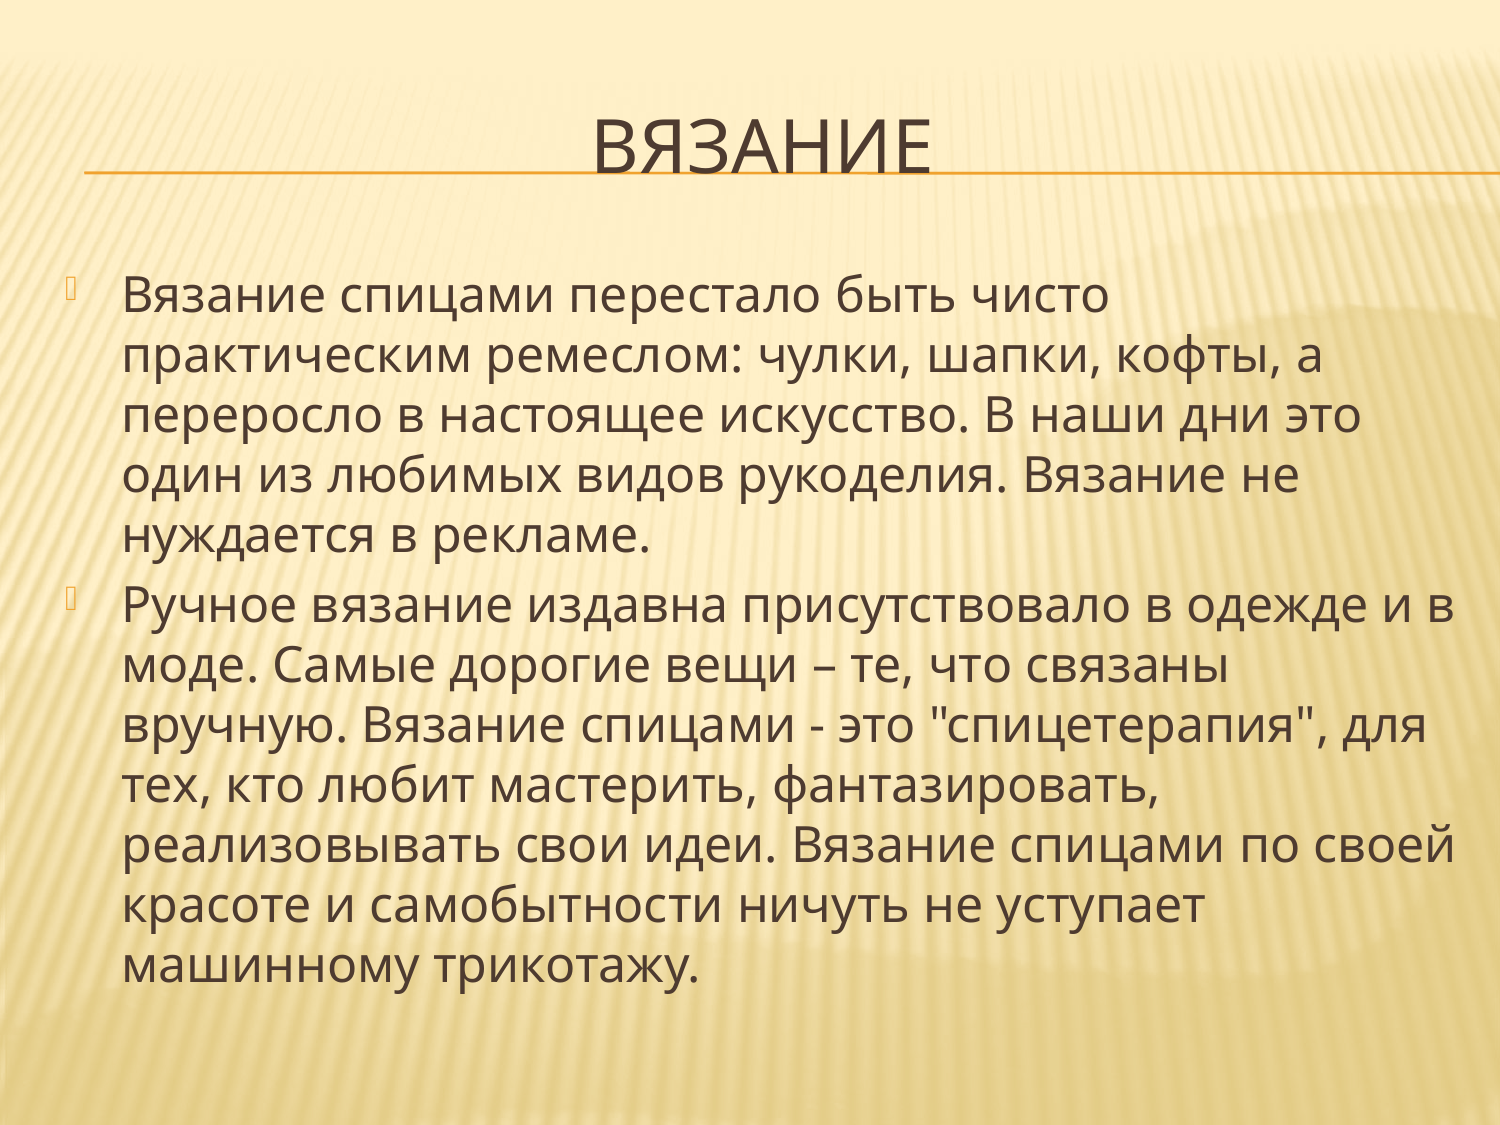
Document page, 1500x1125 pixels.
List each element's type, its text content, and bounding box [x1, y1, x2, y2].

list Вязание спицами перестало быть чисто практическим ремеслом: чулки, шапки, кофты, а переросло в настоящее искусство. В наши дни это один из любимых видов рукоделия. Вязание не нуждается в рекламе. Ручное вязание издавна присутствовало в одежде и в моде. Самые дорогие вещи – те, что связаны вручную. Вязание спицами - это "спицетерапия", для тех, кто любит мастерить, фантазировать, реализовывать свои идеи. Вязание спицами по своей красоте и самобытности ничуть не уступает машинному трикотажу. [49, 254, 1476, 998]
title Вязание [50, 75, 1475, 213]
